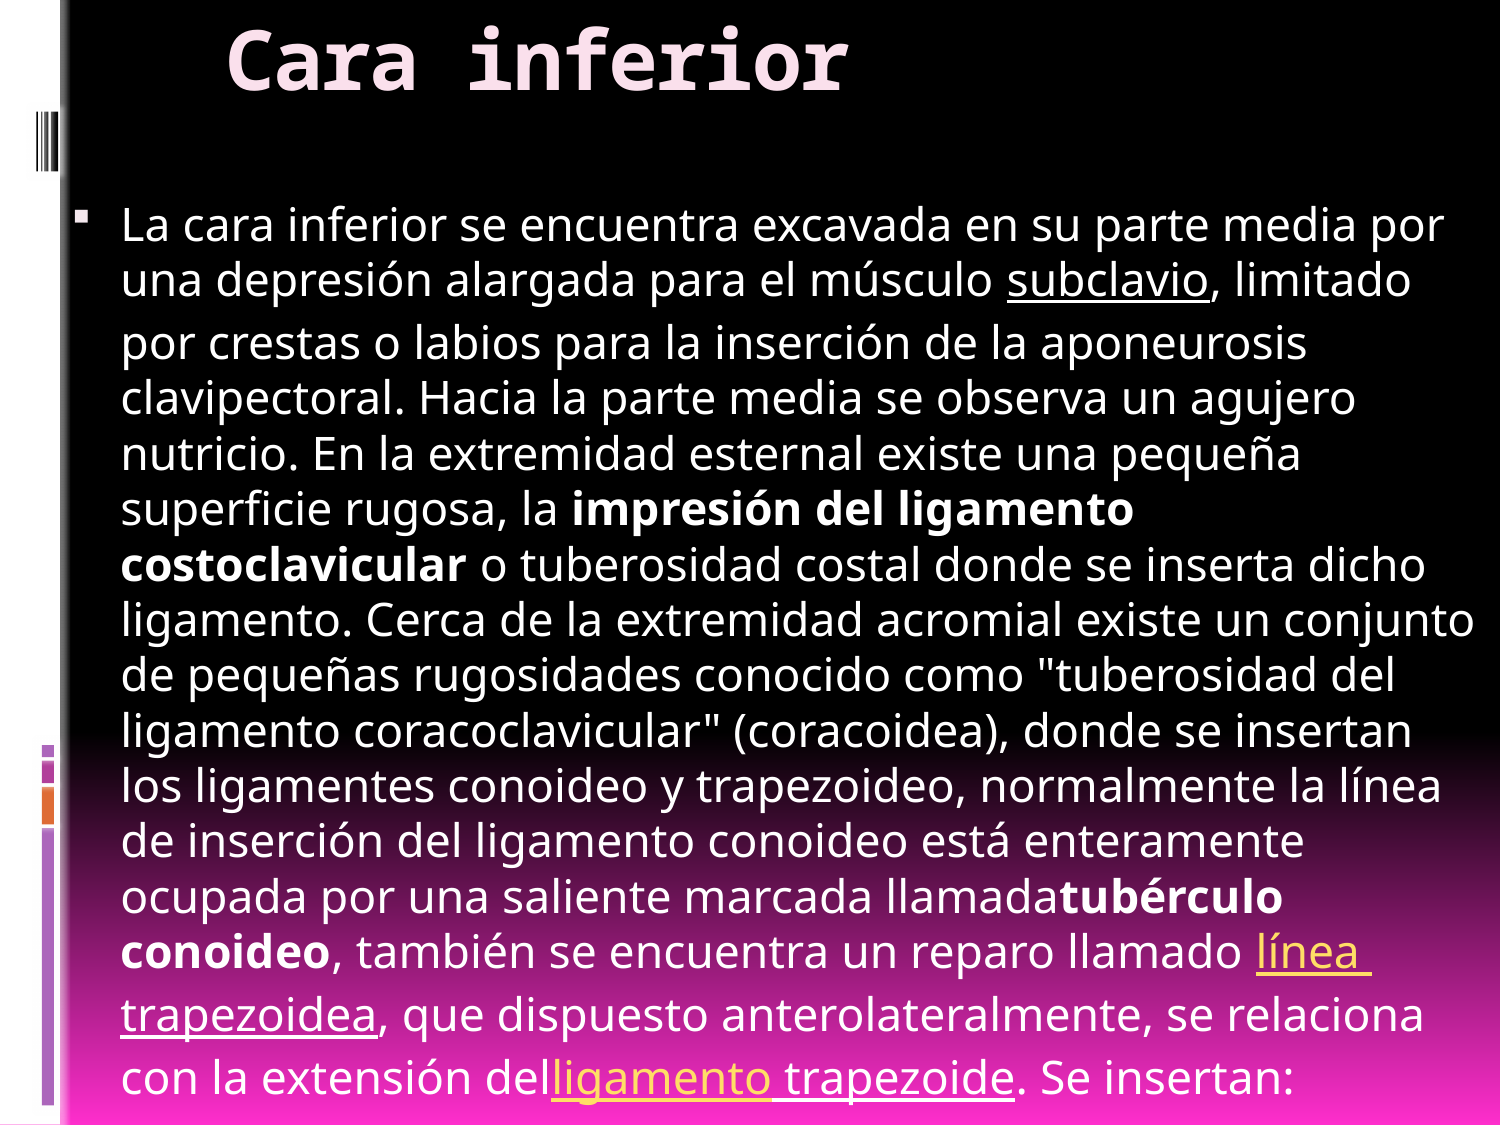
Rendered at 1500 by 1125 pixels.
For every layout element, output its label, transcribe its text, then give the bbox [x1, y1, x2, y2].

list La cara inferior se encuentra excavada en su parte media por una depresión alargada para el músculo subclavio, limitado por crestas o labios para la inserción de la aponeurosis clavipectoral. Hacia la parte media se observa un agujero nutricio. En la extremidad esternal existe una pequeña superficie rugosa, la impresión del ligamento costoclavicular o tuberosidad costal donde se inserta dicho ligamento. Cerca de la extremidad acromial existe un conjunto de pequeñas rugosidades conocido como "tuberosidad del ligamento coracoclavicular" (coracoidea), donde se insertan los ligamentes conoideo y trapezoideo, normalmente la línea de inserción del ligamento conoideo está enteramente ocupada por una saliente marcada llamadatubérculo conoideo, también se encuentra un reparo llamado línea trapezoidea, que dispuesto anterolateralmente, se relaciona con la extensión delligamento trapezoide. Se insertan: [46, 187, 1500, 1125]
title Cara inferior [210, 0, 1425, 164]
